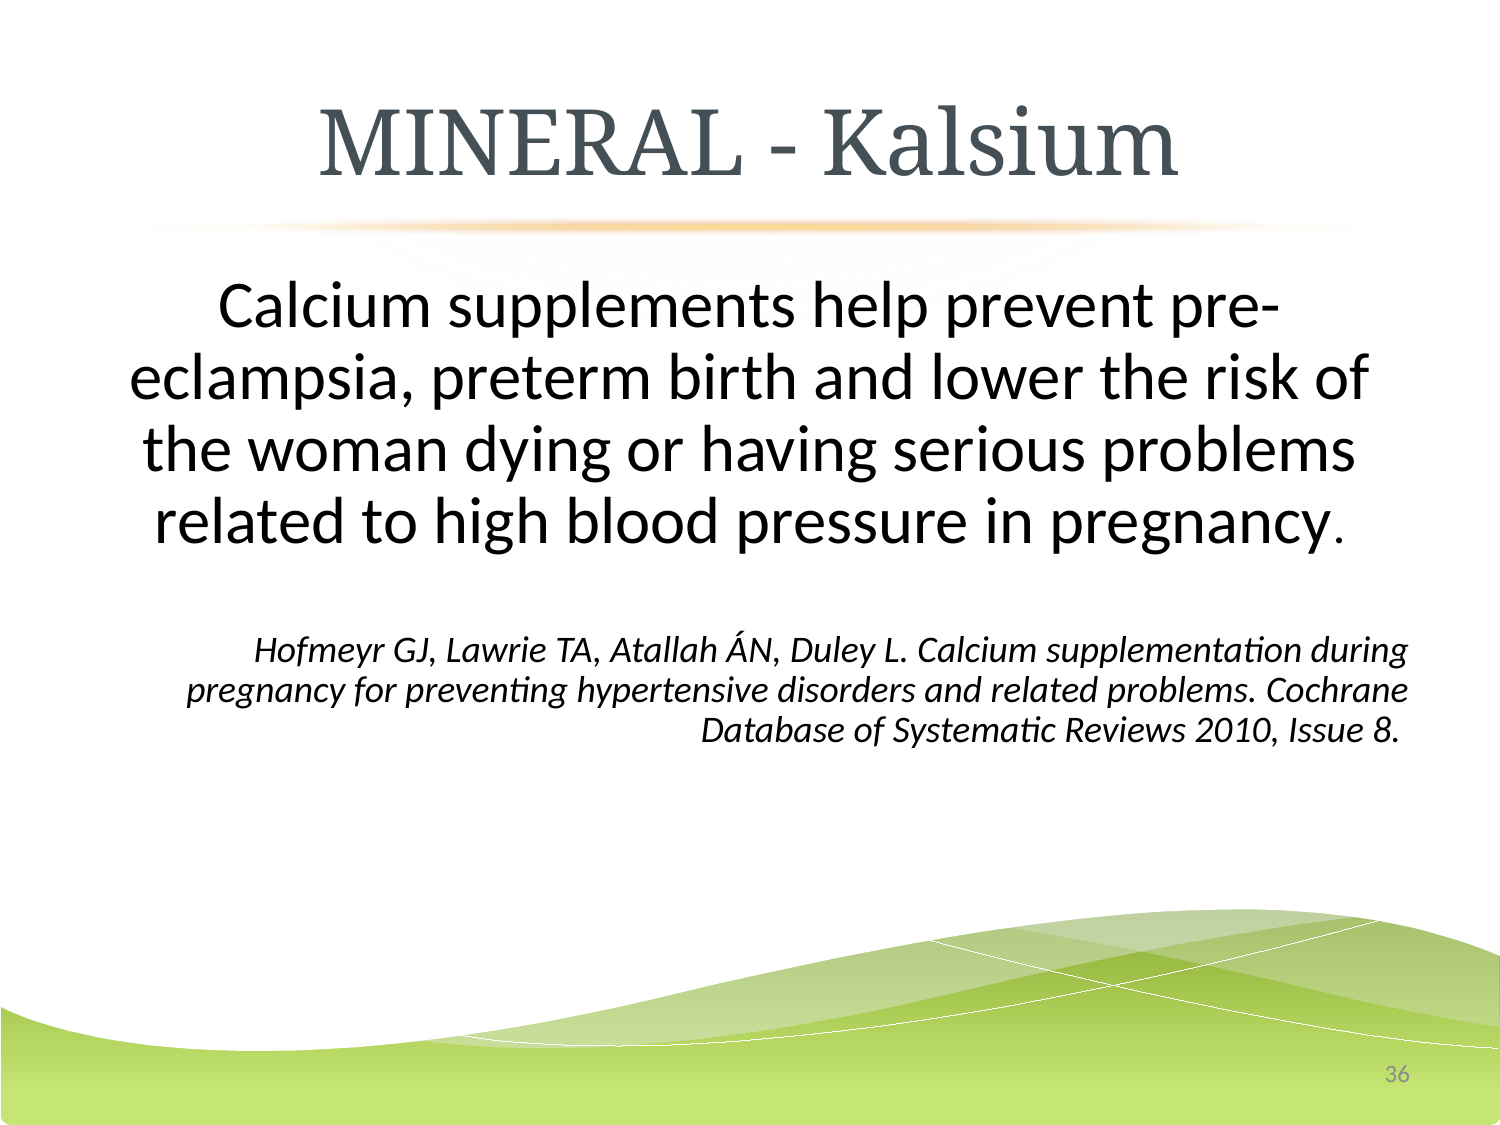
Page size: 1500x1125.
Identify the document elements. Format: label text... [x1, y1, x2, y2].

title MINERAL - Kalsium [75, 45, 1425, 233]
picture [0, 87, 1500, 829]
list Calcium supplements help prevent pre-eclampsia, preterm birth and lower the risk of the woman dying or having serious problems related to high blood pressure in pregnancy. Hofmeyr GJ, Lawrie TA, Atallah ÁN, Duley L. Calcium supplementation during pregnancy for preventing hypertensive disorders and related problems. Cochrane Database of Systematic Reviews 2010, Issue 8. [75, 262, 1425, 1005]
slide_number 36 [1074, 1042, 1425, 1103]
picture [0, 1007, 6, 1125]
